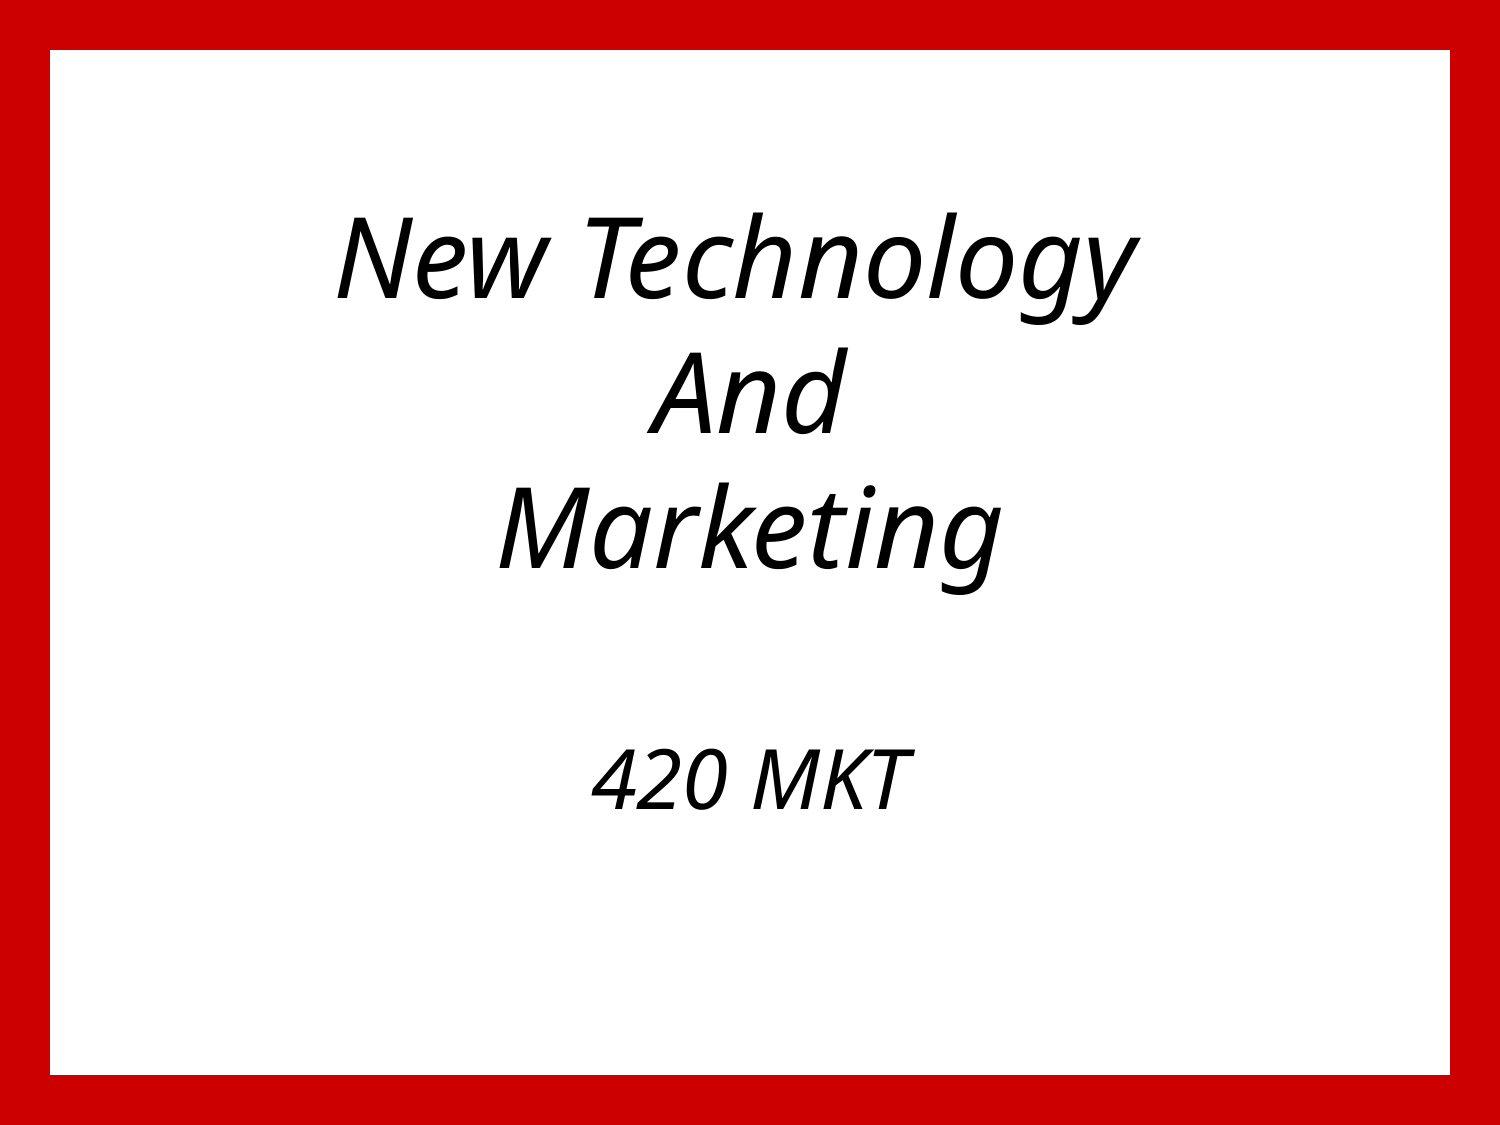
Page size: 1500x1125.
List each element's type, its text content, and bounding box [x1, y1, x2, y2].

title New Technology And Marketing 420 MKT [112, 374, 1388, 563]
